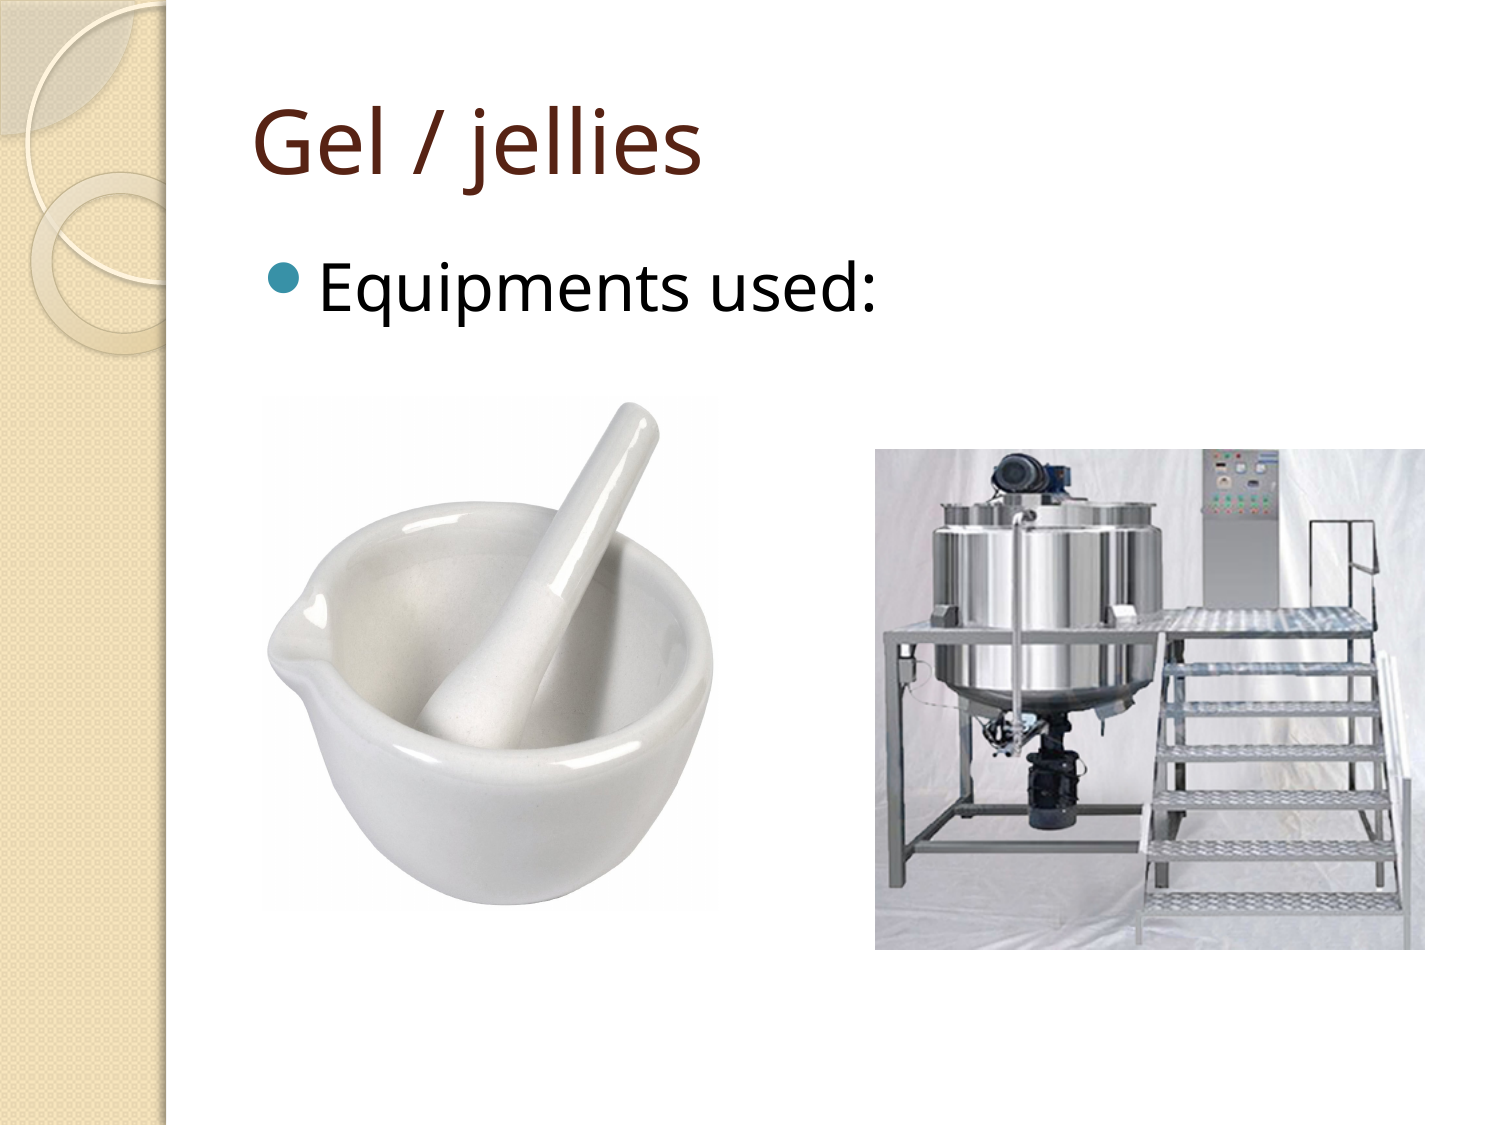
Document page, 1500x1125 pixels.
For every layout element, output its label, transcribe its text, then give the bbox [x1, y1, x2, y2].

list Equipments used: [235, 237, 1466, 1025]
picture [262, 395, 720, 911]
title Gel / jellies [235, 45, 1466, 233]
picture [874, 449, 1425, 951]
